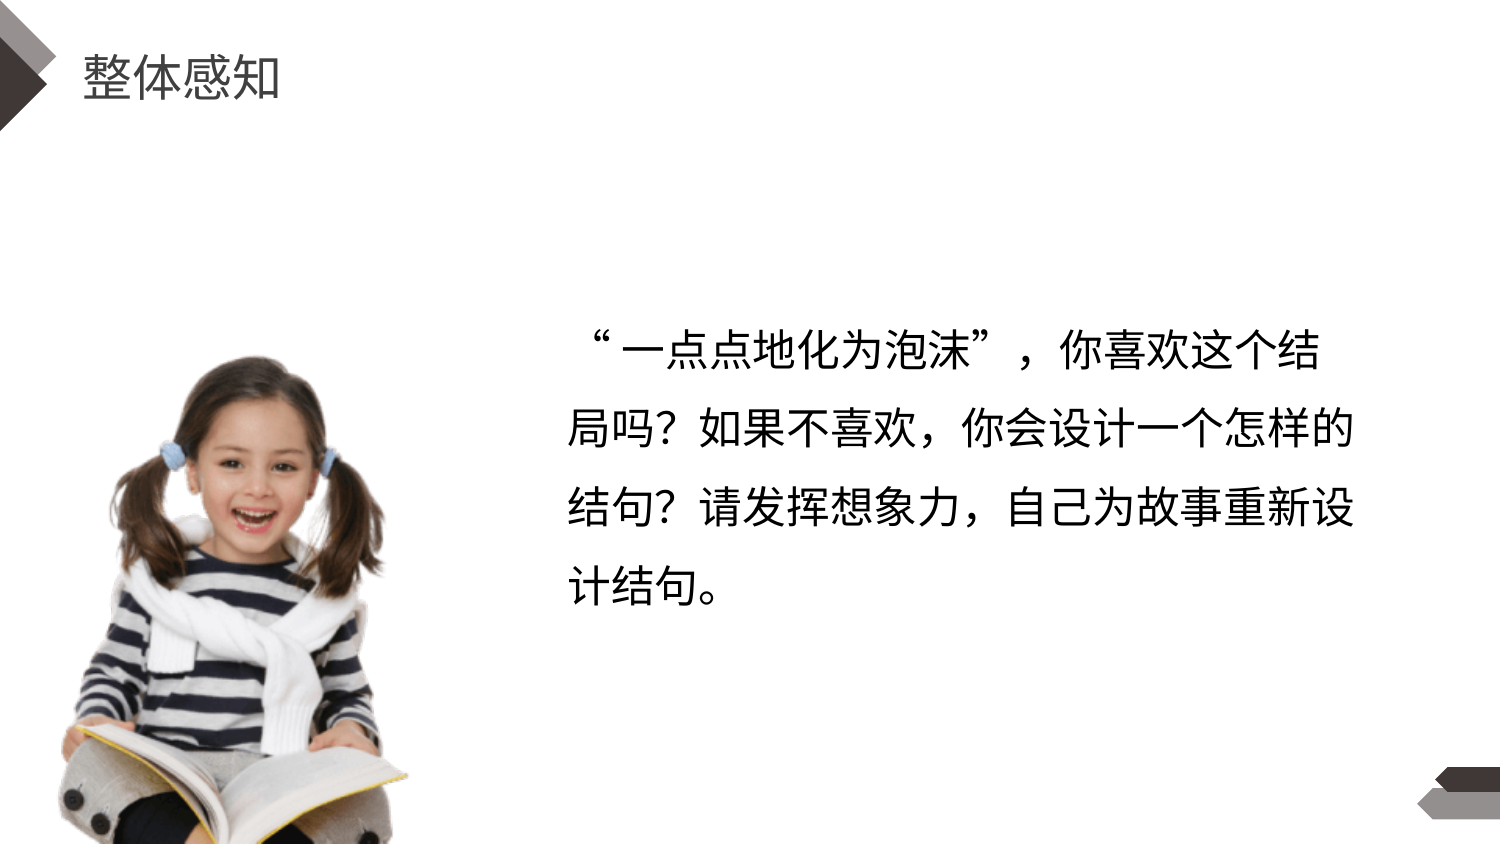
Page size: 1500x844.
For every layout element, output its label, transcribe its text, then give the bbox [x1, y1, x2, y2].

text_box 整体感知 [71, 40, 579, 113]
picture [43, 350, 416, 844]
text_box “一点点地化为泡沫”，你喜欢这个结局吗？如果不喜欢，你会设计一个怎样的结句？请发挥想象力，自己为故事重新设计结句。 [556, 290, 1368, 617]
